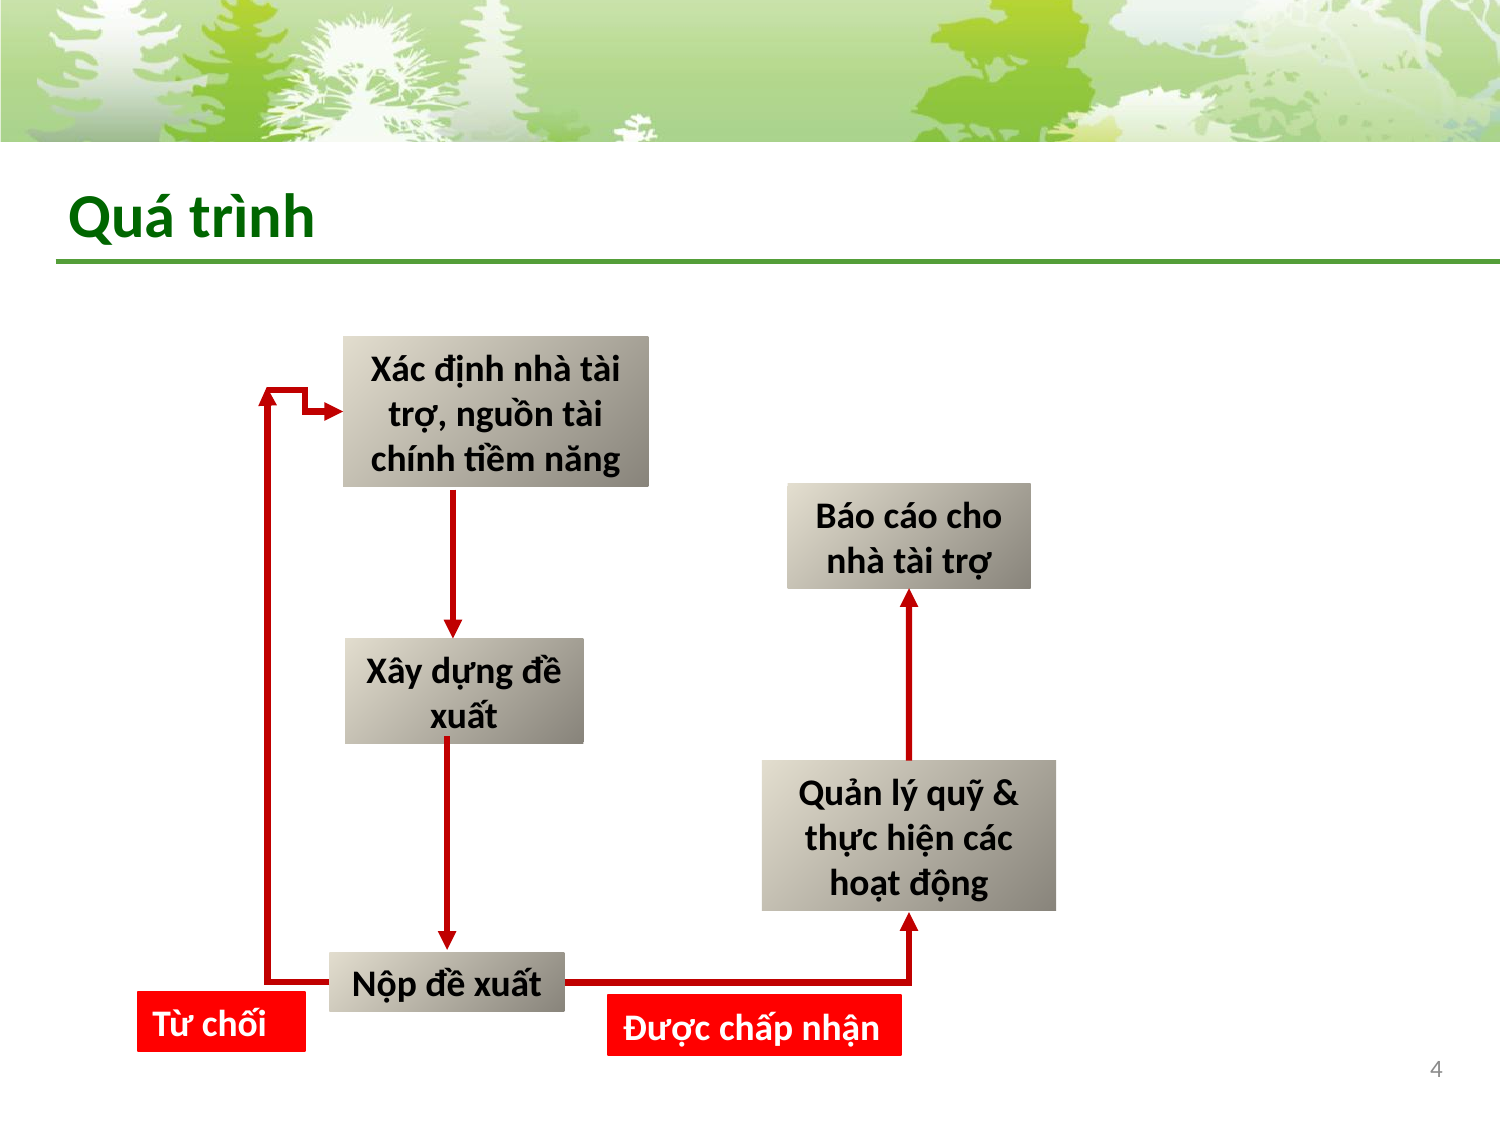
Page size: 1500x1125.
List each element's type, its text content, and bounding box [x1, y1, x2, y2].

text_box Quản lý quỹ & thực hiện các hoạt động [761, 760, 1057, 911]
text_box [266, 413, 330, 983]
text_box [266, 389, 344, 413]
picture [0, 0, 1500, 142]
title Quá trình [53, 150, 1457, 284]
slide_number 4 [1120, 1038, 1458, 1098]
text_box Nộp đề xuất [329, 952, 565, 1012]
text_box Được chấp nhận [608, 995, 901, 1055]
text_box Xây dựng đề xuất [345, 638, 584, 744]
text_box Từ chối [137, 991, 305, 1052]
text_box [564, 912, 910, 983]
text_box Xác định nhà tài trợ, nguồn tài chính tiềm năng [343, 336, 649, 487]
text_box Báo cáo cho nhà tài trợ [787, 483, 1031, 589]
